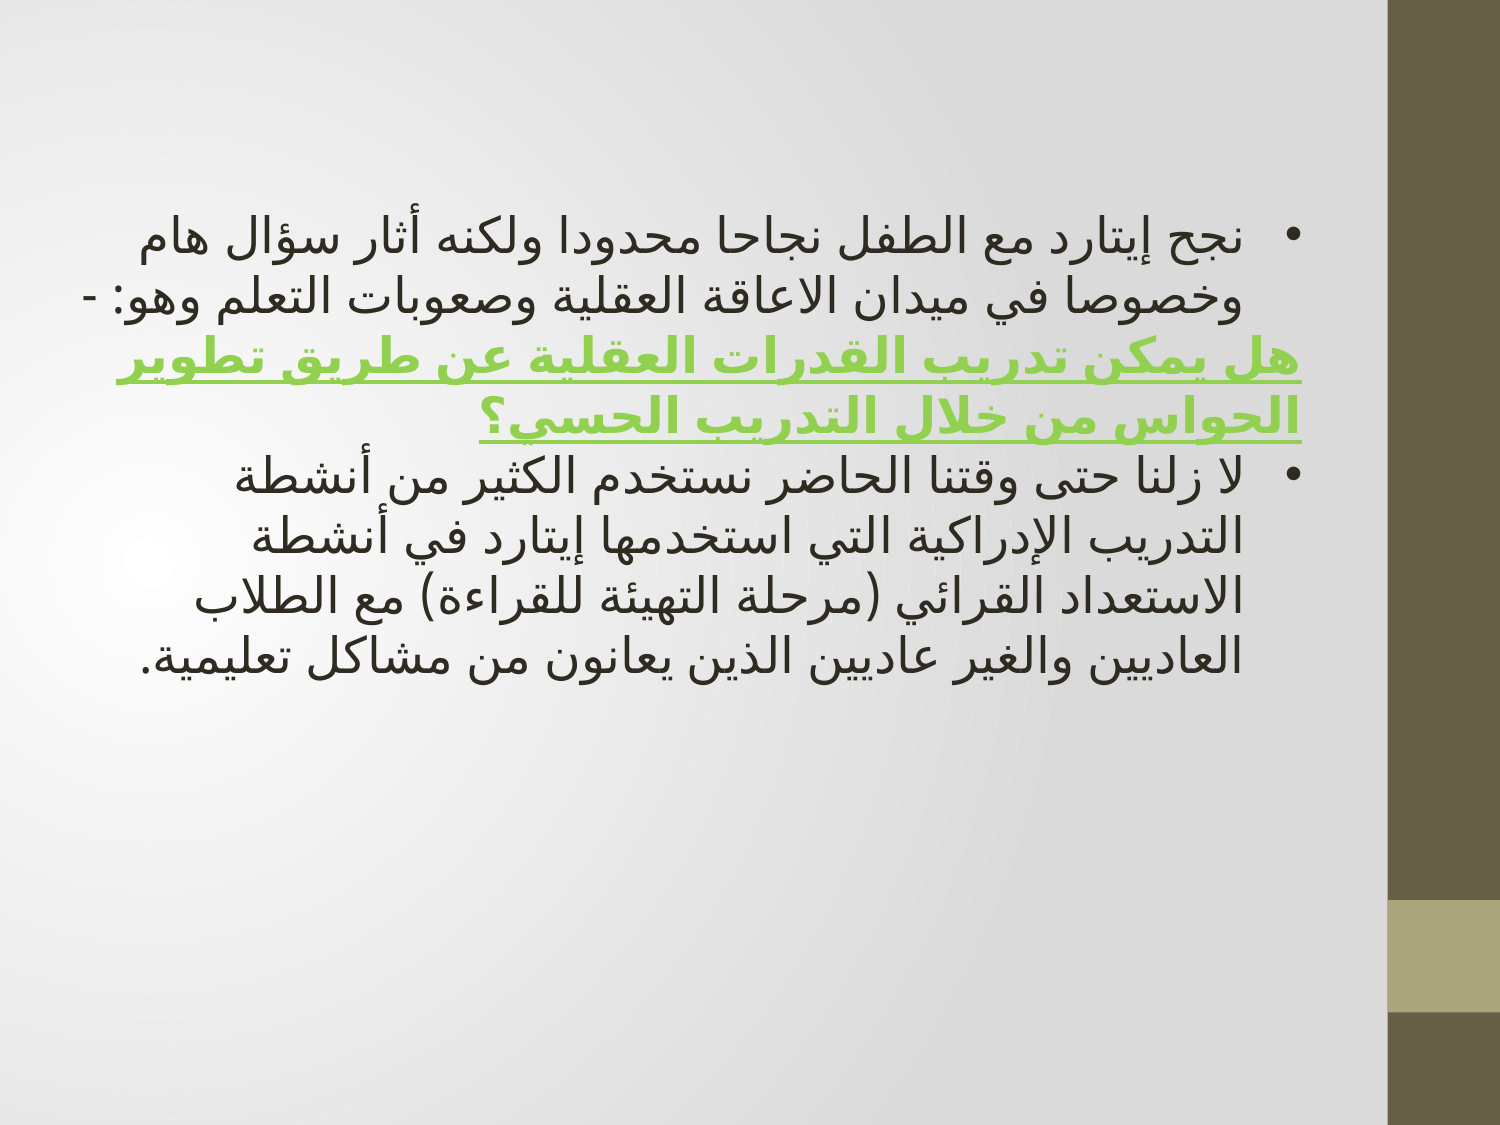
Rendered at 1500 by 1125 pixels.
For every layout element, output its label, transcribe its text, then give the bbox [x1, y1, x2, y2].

text_box نجح إيتارد مع الطفل نجاحا محدودا ولكنه أثار سؤال هام وخصوصا في ميدان الاعاقة العقلية وصعوبات التعلم وهو: - هل يمكن تدريب القدرات العقلية عن طريق تطوير الحواس من خلال التدريب الحسي؟ لا زلنا حتى وقتنا الحاضر نستخدم الكثير من أنشطة التدريب الإدراكية التي استخدمها إيتارد في أنشطة الاستعداد القرائي (مرحلة التهيئة للقراءة) مع الطلاب العاديين والغير عاديين الذين يعانون من مشاكل تعليمية. [64, 196, 1317, 736]
